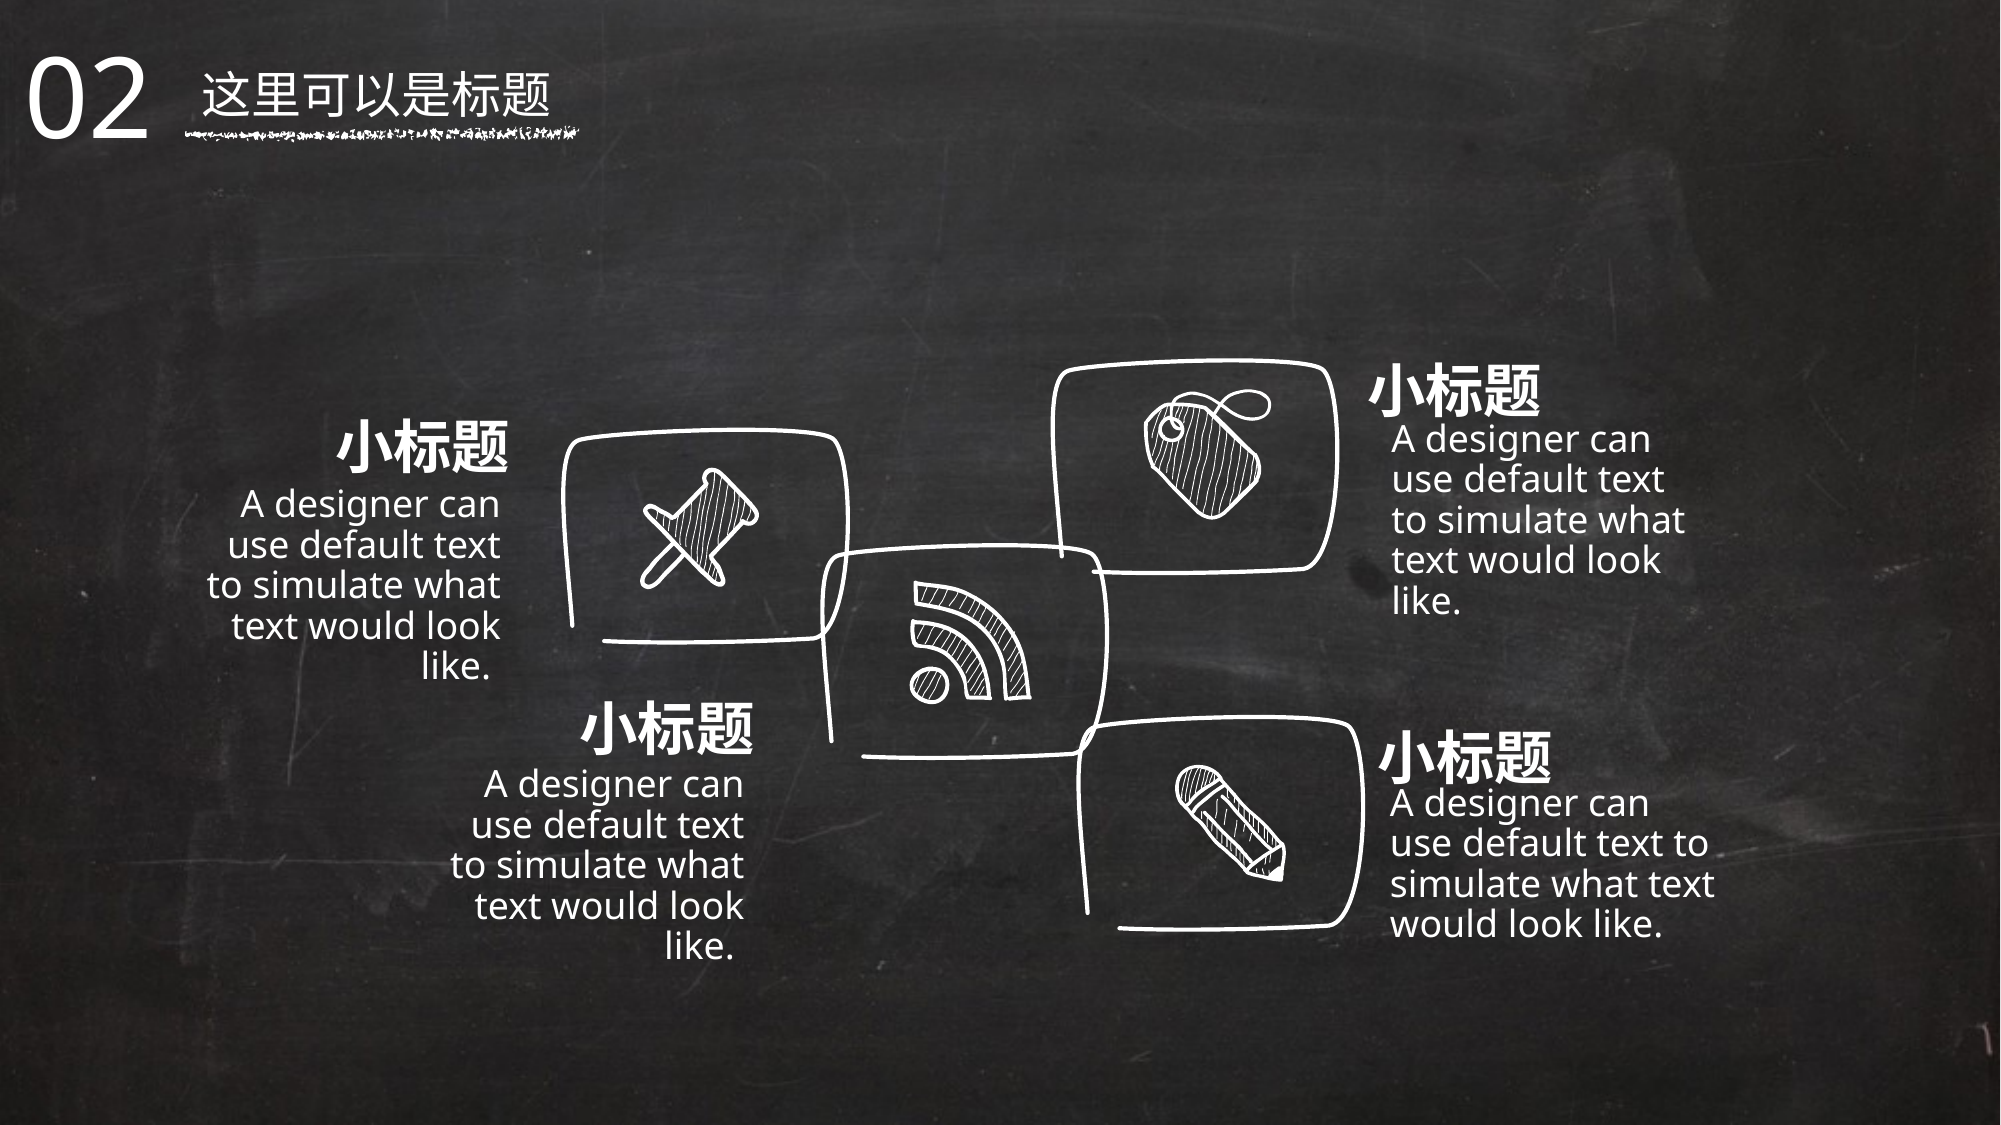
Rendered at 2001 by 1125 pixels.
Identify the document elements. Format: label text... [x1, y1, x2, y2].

text_box A designer can use default text to simulate what text would look like. [421, 758, 760, 976]
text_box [1175, 764, 1286, 882]
text_box [562, 428, 849, 644]
text_box [1077, 715, 1365, 931]
text_box 小标题 [1363, 713, 1597, 799]
text_box A designer can use default text to simulate what text would look like. [1376, 412, 1714, 630]
text_box [821, 544, 1109, 759]
text_box A designer can use default text to simulate what text would look like. [1375, 776, 1738, 954]
text_box [1051, 359, 1339, 575]
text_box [640, 467, 760, 590]
text_box A designer can use default text to simulate what text would look like. [178, 478, 516, 696]
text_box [1143, 389, 1272, 520]
text_box 小标题 [1352, 346, 1587, 432]
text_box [909, 580, 1032, 705]
text_box 小标题 [291, 402, 525, 488]
text_box 小标题 [535, 685, 770, 770]
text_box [9, 18, 580, 171]
picture [0, 0, 2001, 1125]
